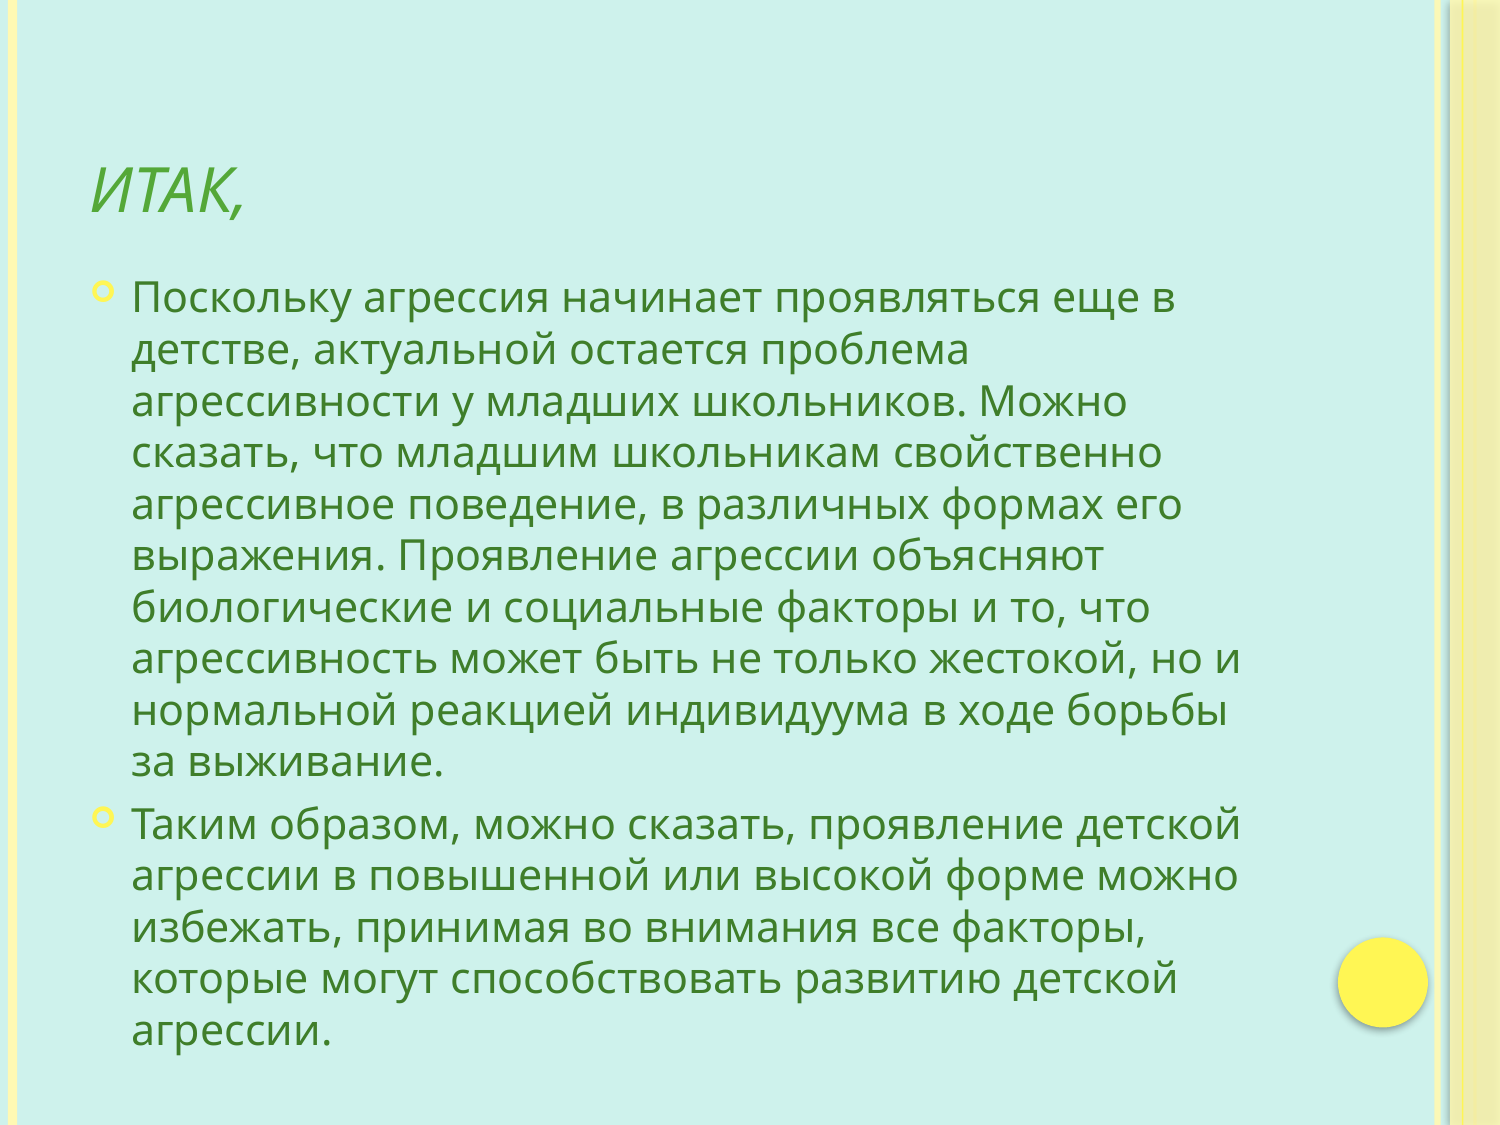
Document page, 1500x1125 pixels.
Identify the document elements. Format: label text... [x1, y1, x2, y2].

title Итак, [75, 45, 1300, 233]
list Поскольку агрессия начинает проявляться еще в детстве, актуальной остается проблема агрессивности у младших школьников. Можно сказать, что младшим школьникам свойственно агрессивное поведение, в различных формах его выражения. Проявление агрессии объясняют биологические и социальные факторы и то, что агрессивность может быть не только жестокой, но и нормальной реакцией индивидуума в ходе борьбы за выживание. Таким образом, можно сказать, проявление детской агрессии в повышенной или высокой форме можно избежать, принимая во внимания все факторы, которые могут способствовать развитию детской агрессии. [75, 262, 1300, 1062]
